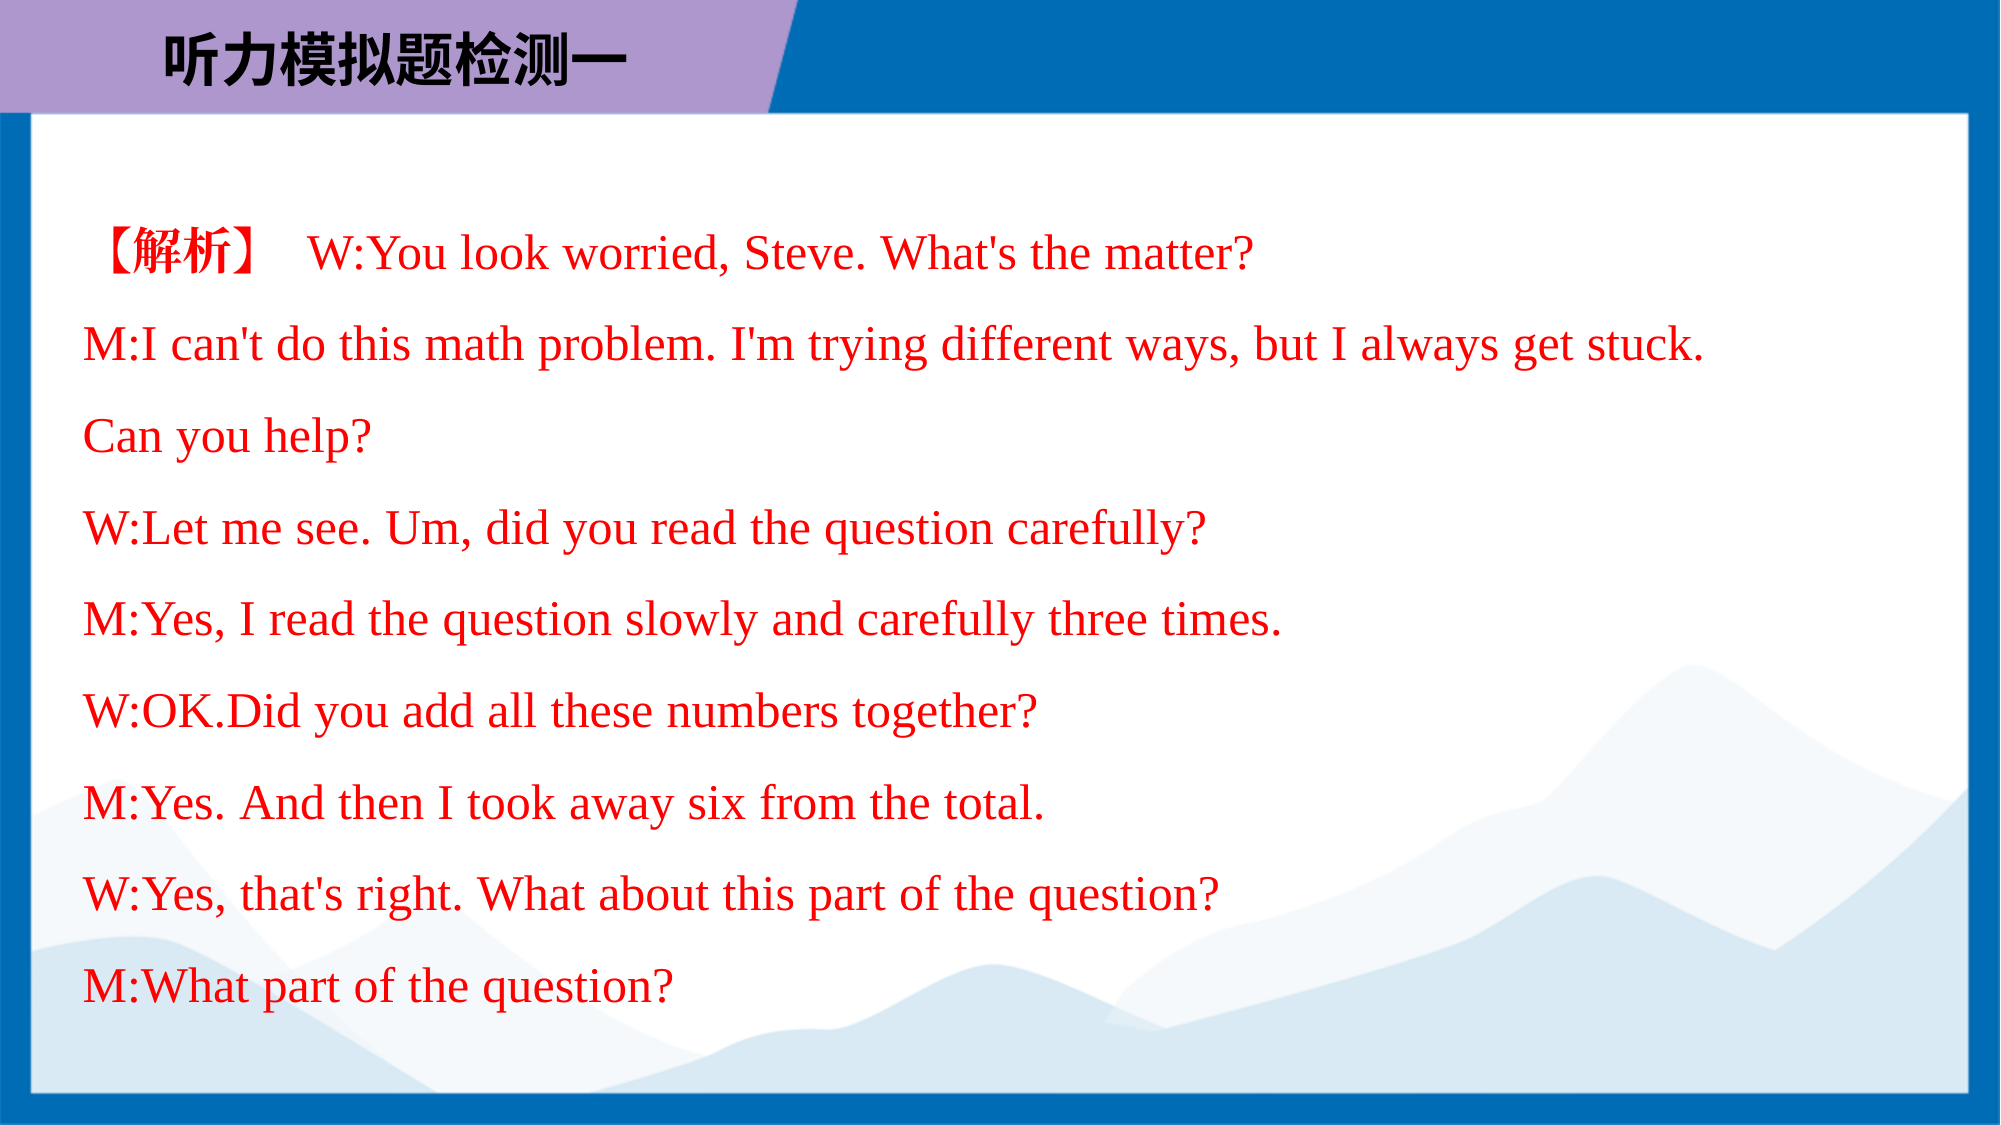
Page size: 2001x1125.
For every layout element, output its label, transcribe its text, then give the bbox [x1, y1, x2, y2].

picture [0, 0, 2000, 1125]
text_box 【解析】 W:You look worried, Steve. What's the matter? M:I can't do this math problem. I'm trying different ways, but I always get stuck. Can you help? W:Let me see. Um, did you read the question carefully? M:Yes, I read the question slowly and carefully three times. W:OK.Did you add all these numbers together? M:Yes. And then I took away six from the total. W:Yes, that's right. What about this part of the question? M:What part of the question? [82, 187, 1917, 1013]
